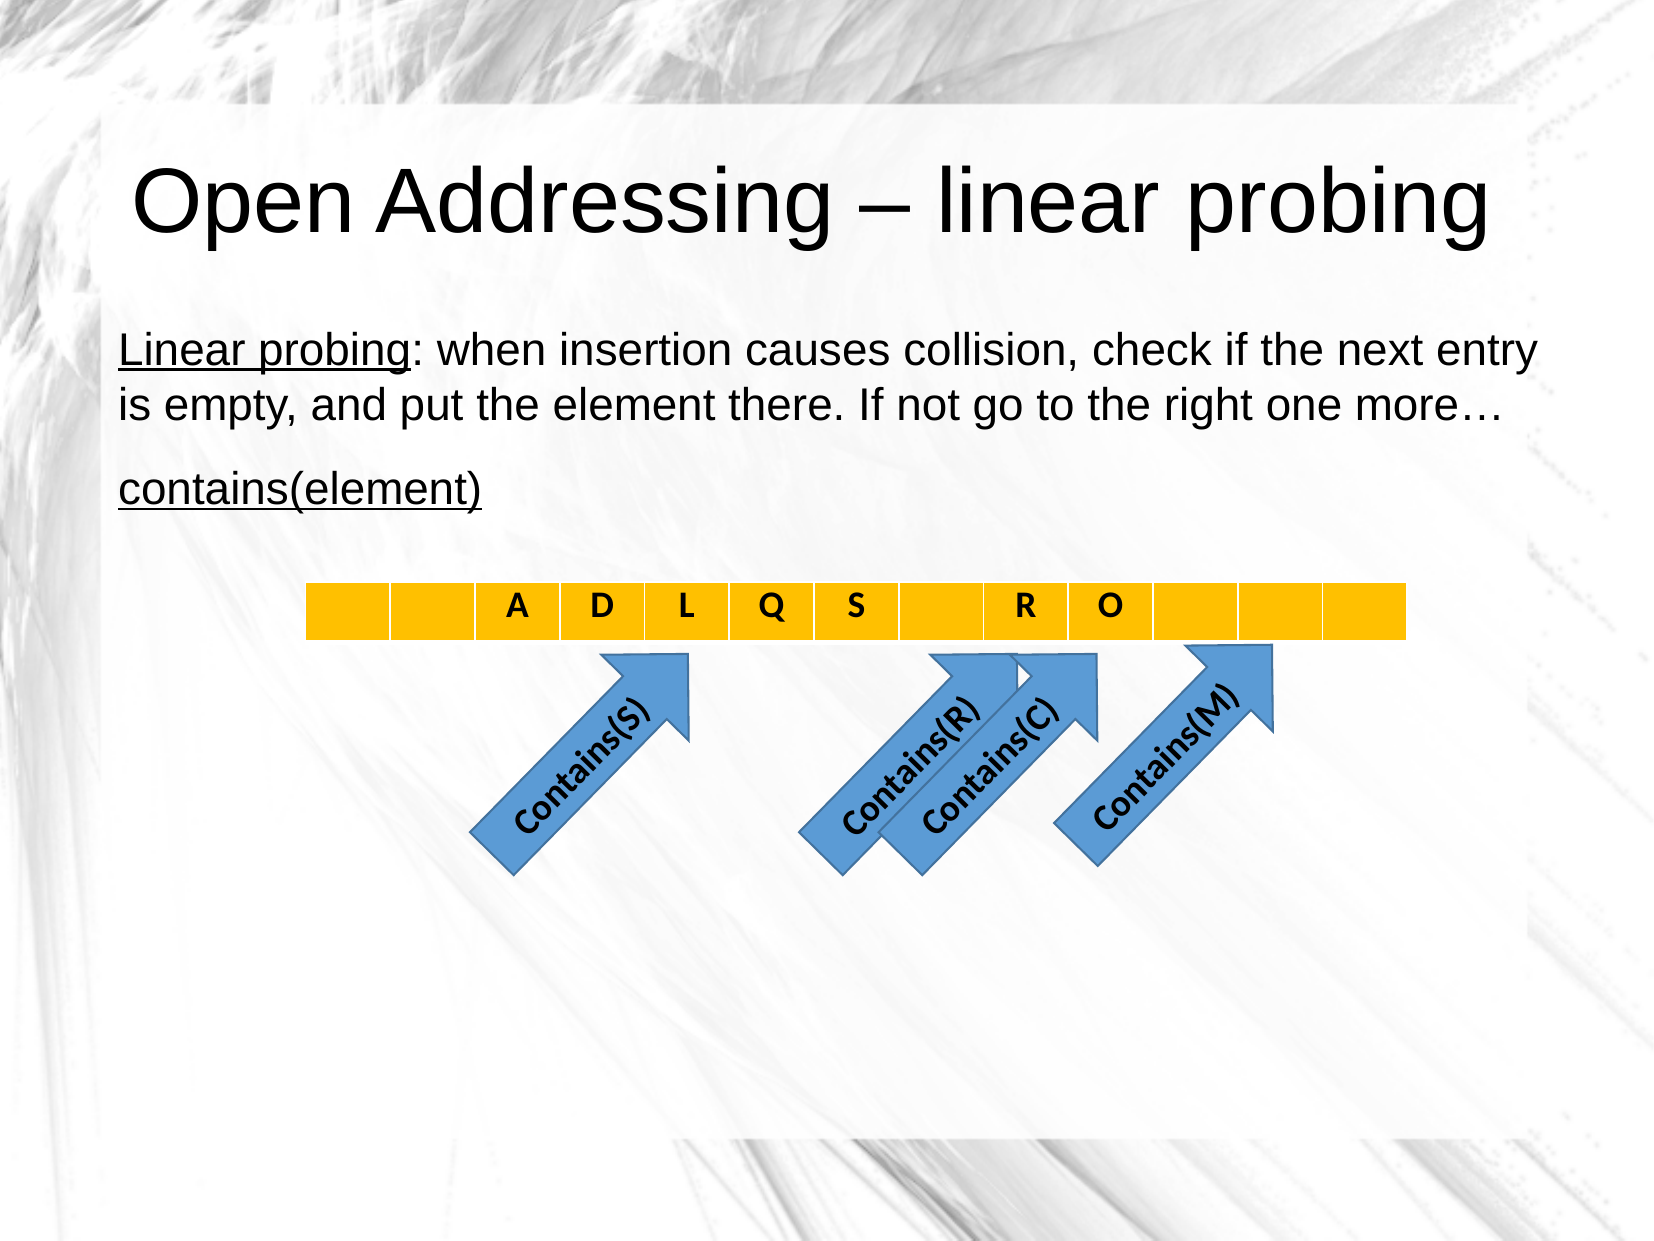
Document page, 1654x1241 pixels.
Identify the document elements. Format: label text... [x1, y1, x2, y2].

table_header [1239, 583, 1322, 640]
table_header A [476, 583, 559, 640]
table_header R [984, 583, 1067, 640]
table_header [900, 583, 983, 640]
table_header Q [730, 583, 813, 640]
table_header O [1069, 583, 1152, 640]
table_header [1154, 583, 1237, 640]
table_header D [561, 583, 644, 640]
text_box Contains(S) [468, 652, 690, 877]
table_header [391, 583, 474, 640]
text_box Contains(R) [797, 652, 1019, 877]
list Linear probing: when insertion causes collision, check if the next entry is empty, and put the element there. If not go to the right one more… contains(element) [118, 319, 1571, 1102]
picture [0, 0, 1654, 1241]
table_header [1323, 583, 1406, 640]
text_box Contains(M) [1052, 643, 1274, 868]
table_header S [815, 583, 898, 640]
text_box Contains(C) [877, 652, 1099, 877]
table_header [306, 583, 389, 640]
title Open Addressing – linear probing [118, 112, 1506, 281]
table_header L [645, 583, 728, 640]
